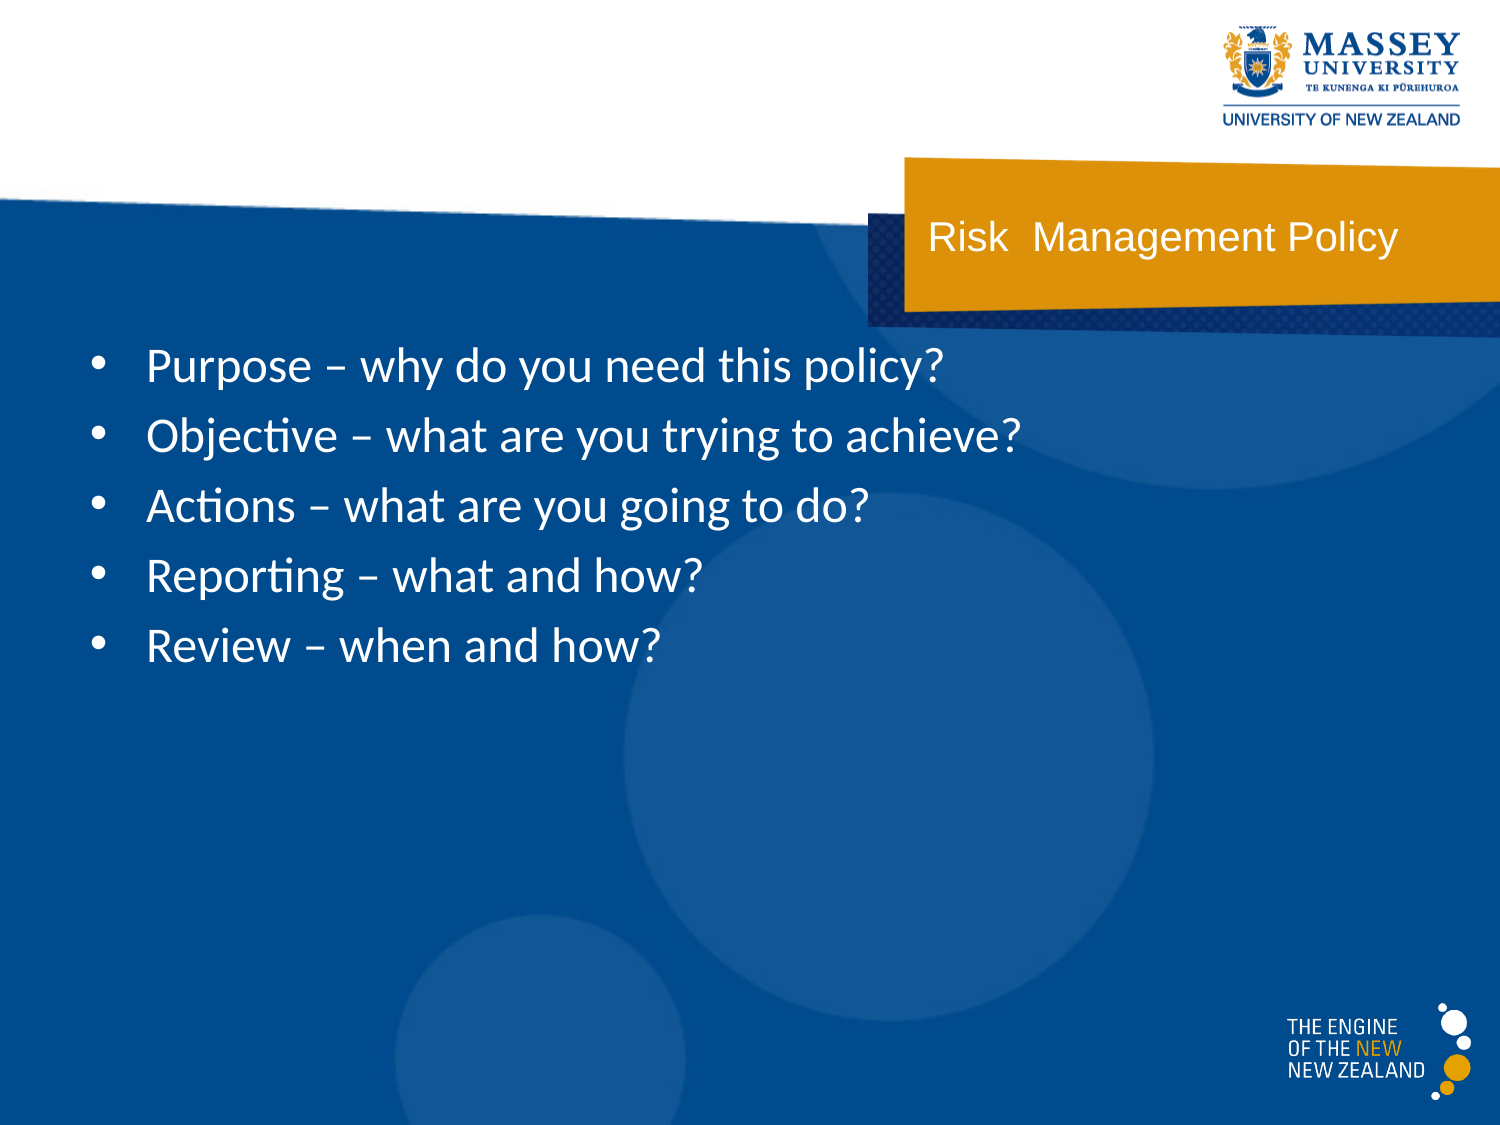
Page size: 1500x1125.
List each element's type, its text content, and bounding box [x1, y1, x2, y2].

list Purpose – why do you need this policy? Objective – what are you trying to achieve? Actions – what are you going to do? Reporting – what and how? Review – when and how? [75, 324, 1425, 988]
title Risk Management Policy [912, 170, 1450, 300]
picture [0, 0, 1500, 1125]
